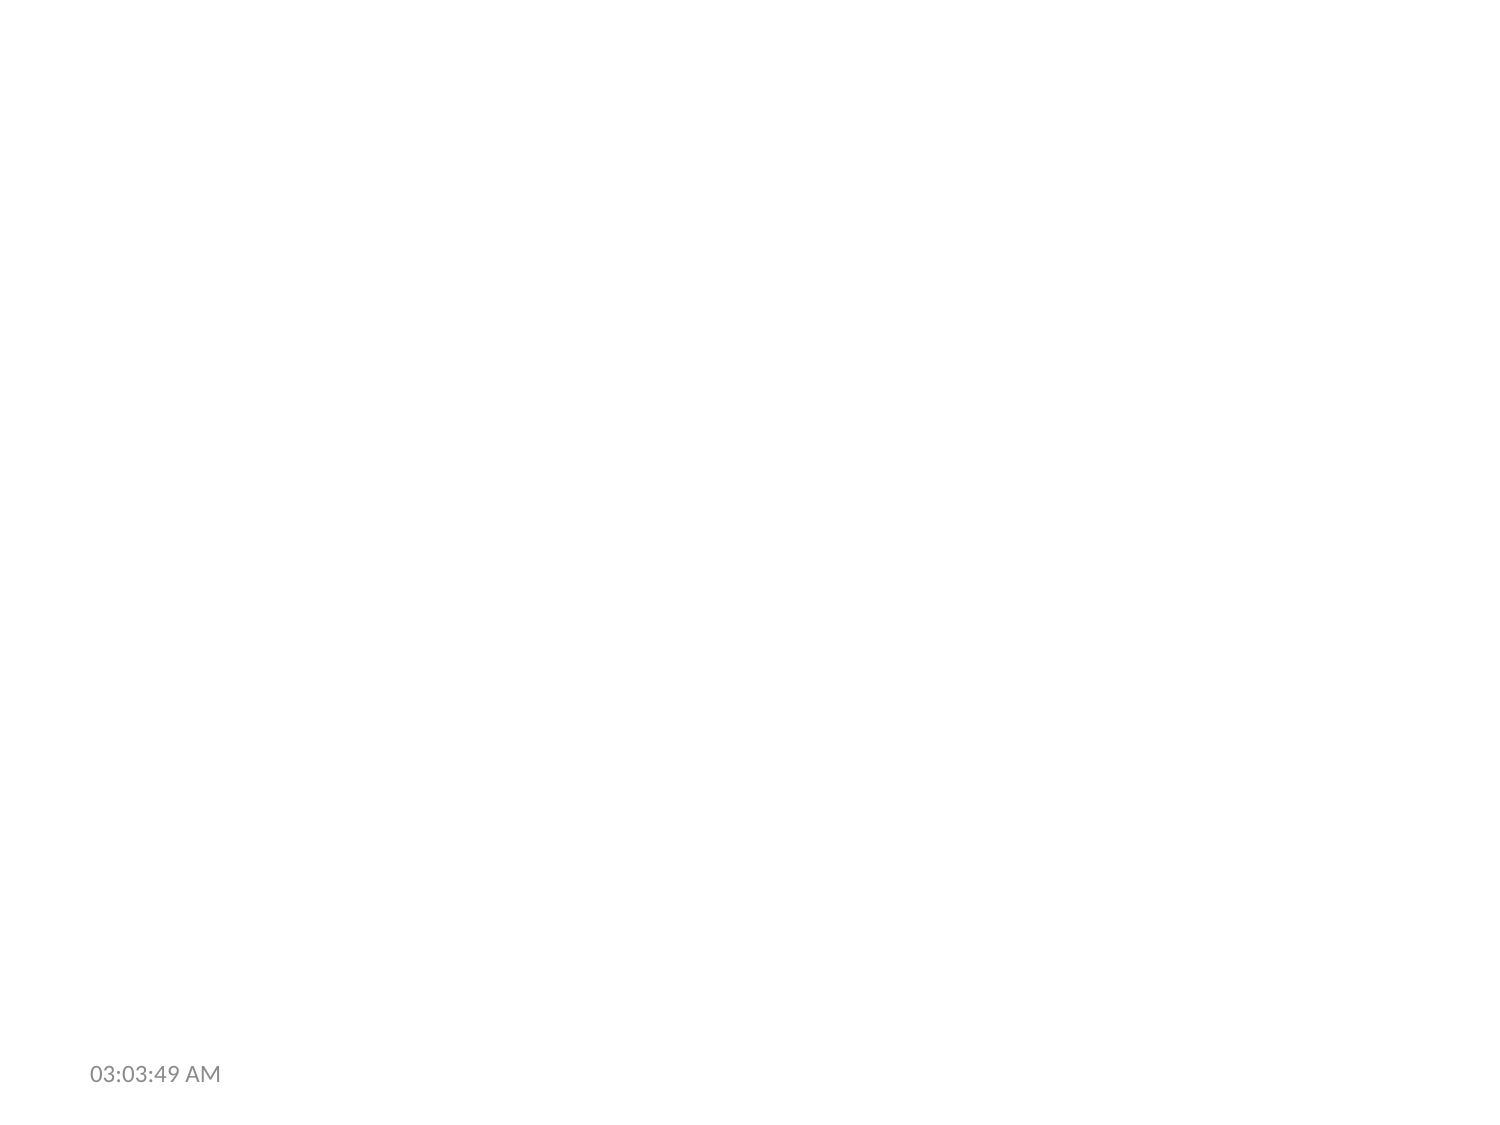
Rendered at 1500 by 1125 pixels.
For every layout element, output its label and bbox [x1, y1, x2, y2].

slide_number [75, 1042, 425, 1103]
